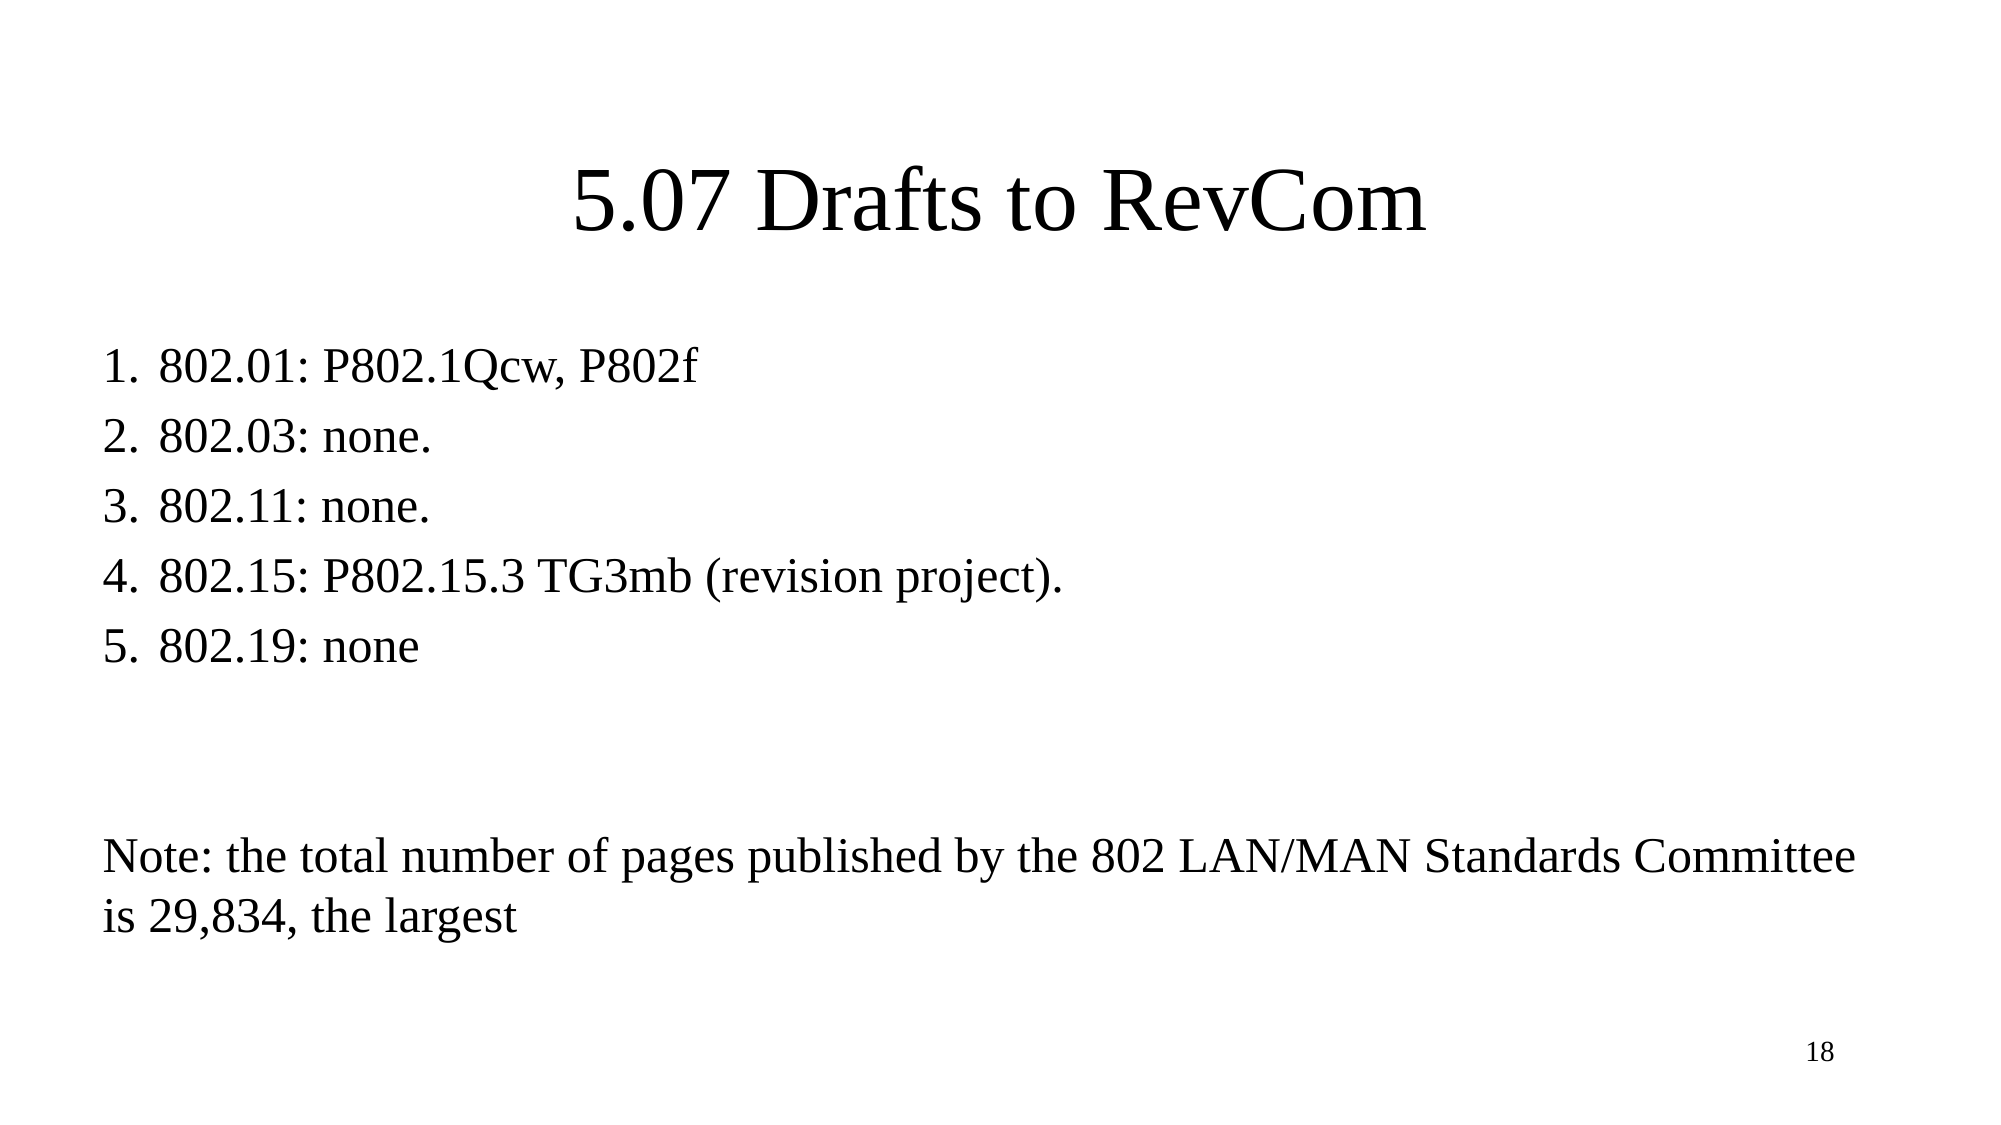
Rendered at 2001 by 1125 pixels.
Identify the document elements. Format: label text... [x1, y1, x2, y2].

slide_number 18 [1433, 1024, 1851, 1101]
title 5.07 Drafts to RevCom [149, 99, 1851, 288]
list 802.01: P802.1Qcw, P802f 802.03: none. 802.11: none. 802.15: P802.15.3 TG3mb (revision project). 802.19: none Note: the total number of pages published by the 802 LAN/MAN Standards Committee is 29,834, the largest [87, 324, 1901, 1001]
